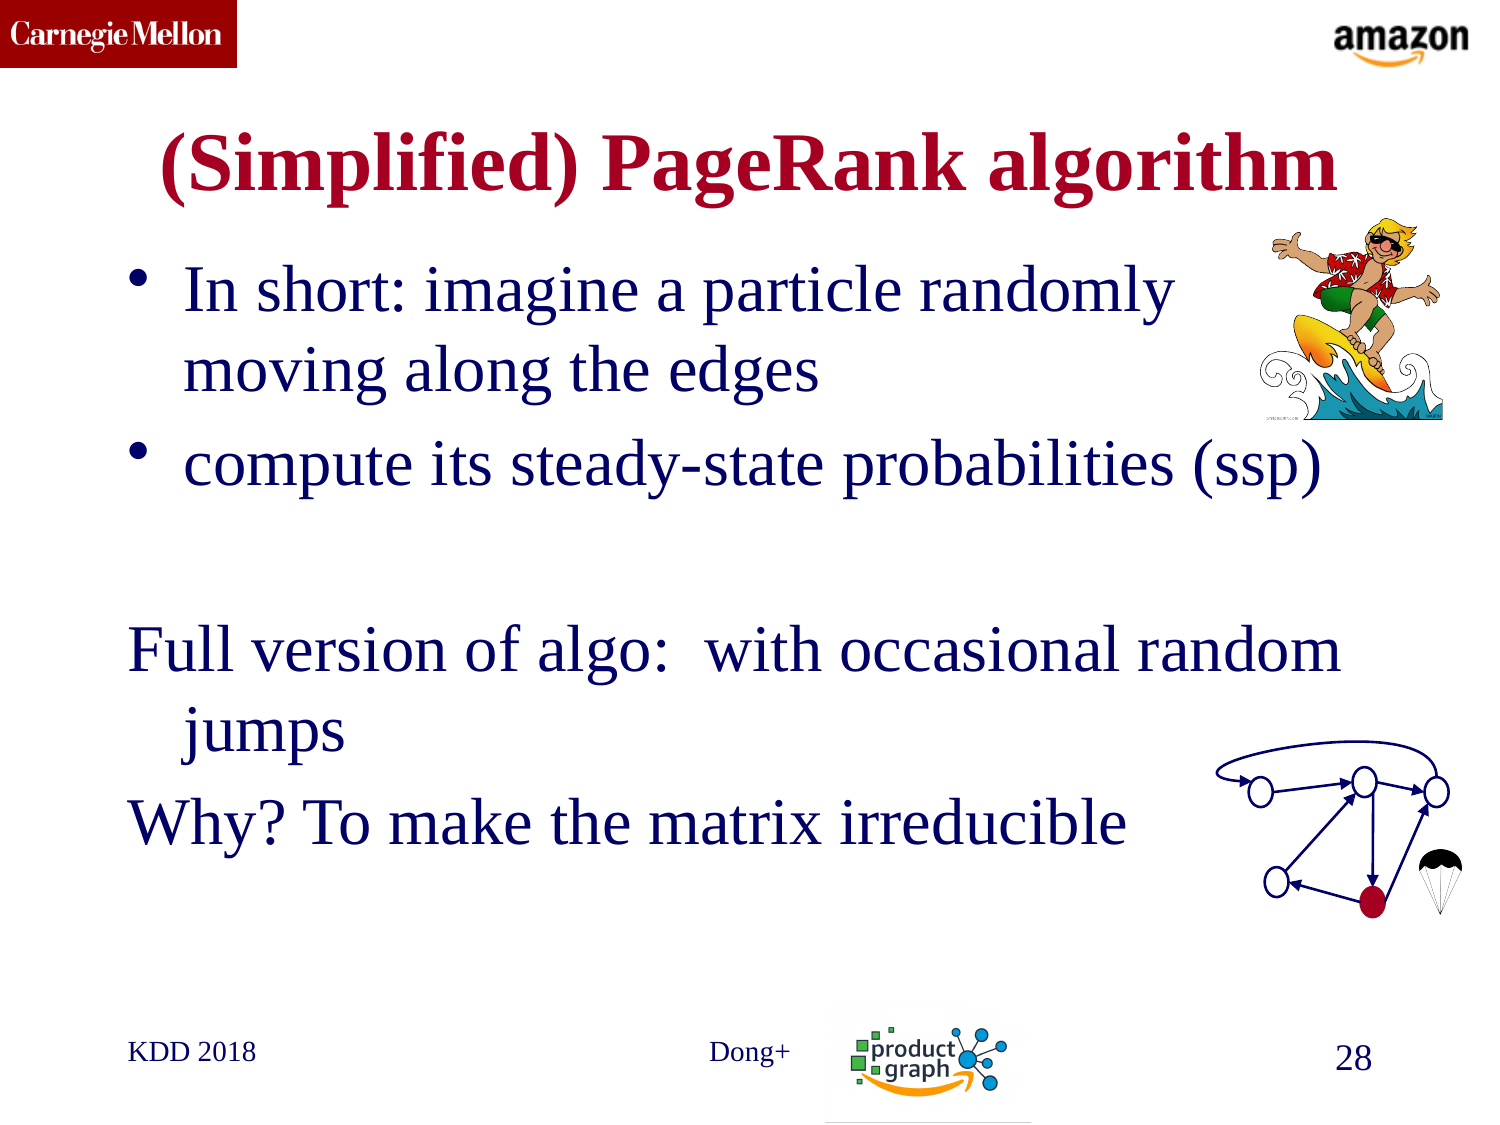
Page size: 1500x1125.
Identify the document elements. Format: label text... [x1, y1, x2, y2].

picture [0, 0, 237, 68]
title (Simplified) PageRank algorithm [112, 99, 1388, 213]
picture [1419, 849, 1462, 915]
picture [1322, 4, 1484, 88]
slide_number KDD 2018 [112, 1024, 426, 1101]
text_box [1248, 766, 1449, 918]
slide_number 28 [1074, 1024, 1388, 1101]
footer Dong+ [512, 1024, 988, 1101]
picture [1256, 212, 1449, 425]
list In short: imagine a particle randomly moving along the edges compute its steady-state probabilities (ssp) Full version of algo: with occasional random jumps Why? To make the matrix irreducible [112, 237, 1388, 1001]
